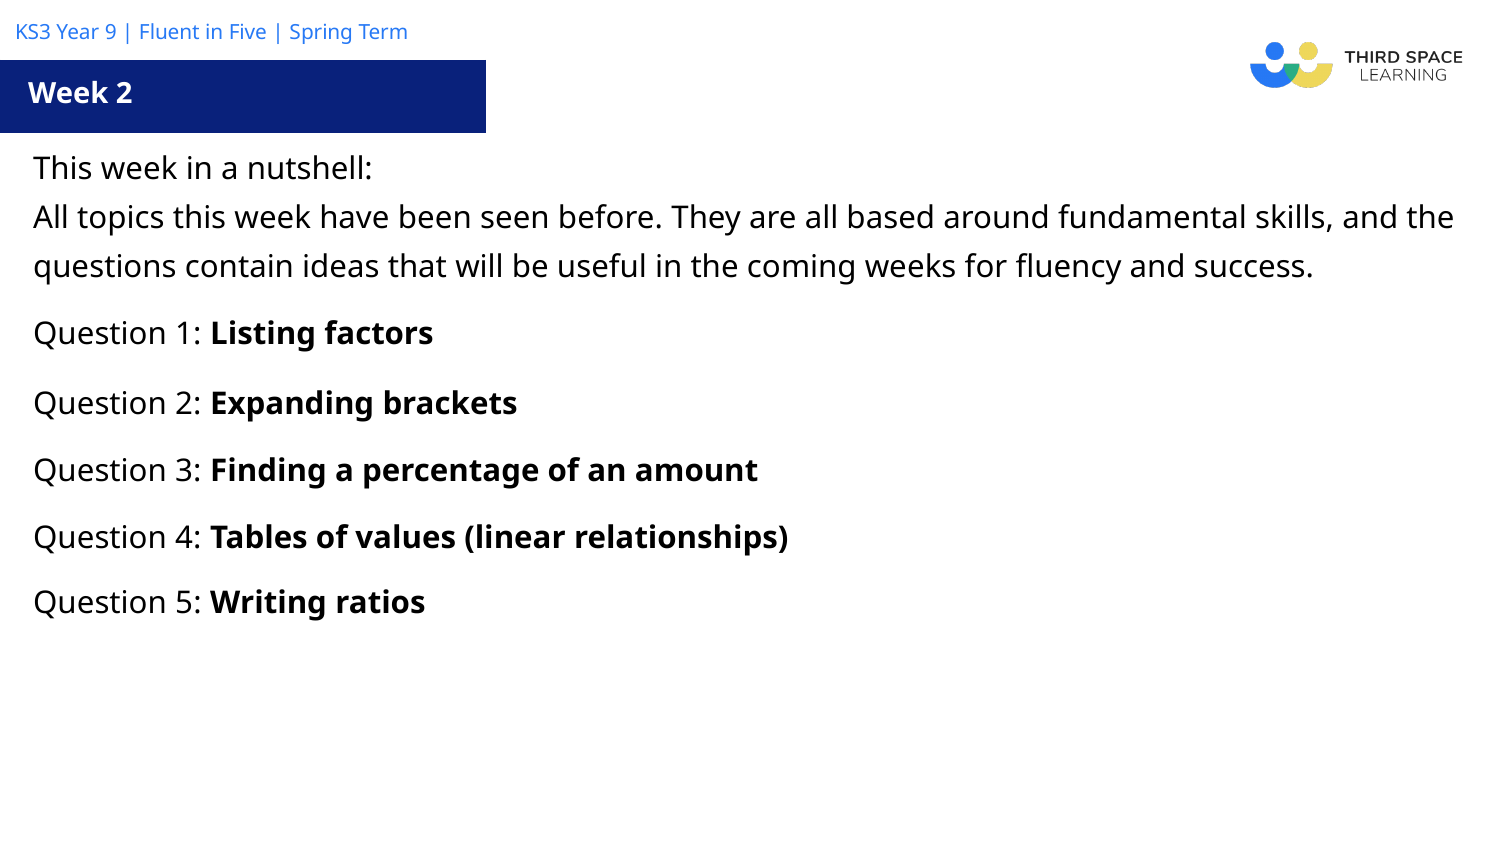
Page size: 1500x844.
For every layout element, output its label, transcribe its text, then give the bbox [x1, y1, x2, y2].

table_cell Question 5: Writing ratios [29, 561, 1480, 625]
table_header This week in a nutshell: All topics this week have been seen before. They are all based around fundamental skills, and the questions contain ideas that will be useful in the coming weeks for fluency and success. [29, 137, 1480, 289]
table_cell Question 1: Listing factors [29, 290, 1480, 356]
text_box Week 2 [13, 59, 383, 125]
picture [1250, 33, 1465, 99]
table_cell Question 2: Expanding brackets [29, 357, 1480, 426]
table_cell Question 3: Finding a percentage of an amount [29, 427, 1480, 493]
table_cell Question 4: Tables of values (linear relationships) [29, 494, 1480, 560]
